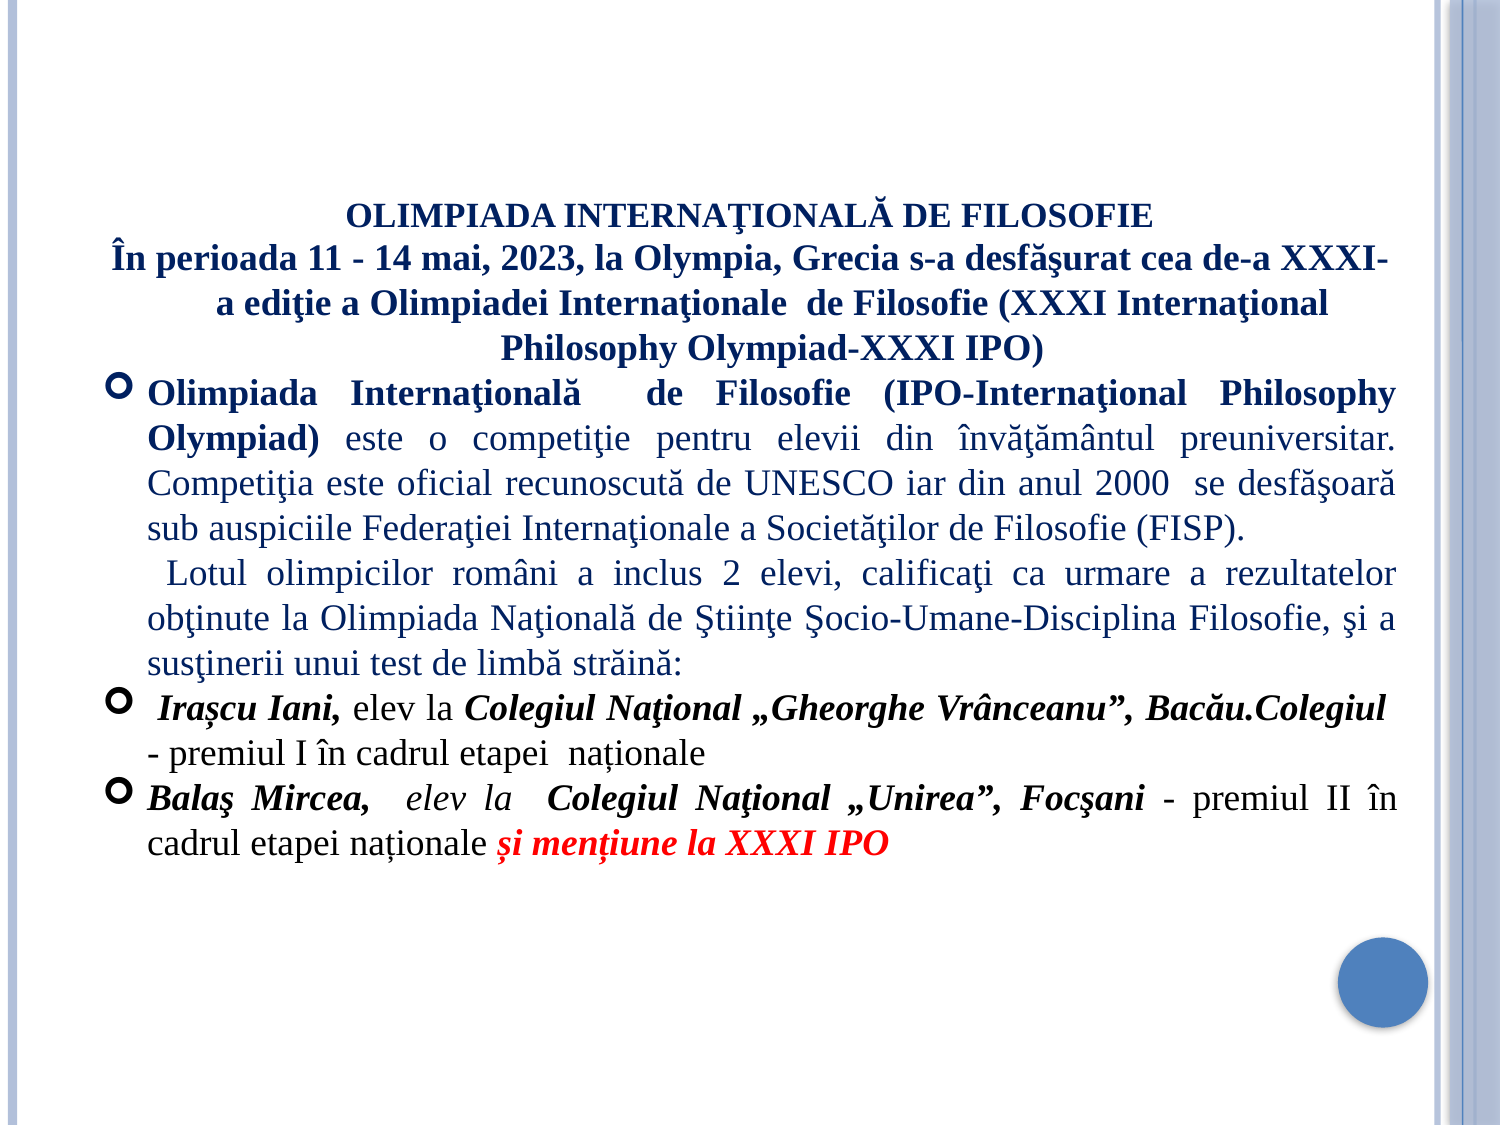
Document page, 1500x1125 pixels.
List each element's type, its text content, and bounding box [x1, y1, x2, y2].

slide_number [1333, 940, 1434, 1026]
text_box OLIMPIADA INTERNAŢIONALĂ DE FILOSOFIE În perioada 11 - 14 mai, 2023, la Olympia, Grecia s-a desfăşurat cea de-a XXXI-a ediţie a Olimpiadei Internaţionale de Filosofie (XXXI Internaţional Philosophy Olympiad-XXXI IPO) Olimpiada Internaţională de Filosofie (IPO-Internaţional Philosophy Olympiad) este o competiţie pentru elevii din învăţământul preuniversitar. Competiţia este oficial recunoscută de UNESCO iar din anul 2000 se desfăşoară sub auspiciile Federaţiei Internaţionale a Societăţilor de Filosofie (FISP). Lotul olimpicilor români a inclus 2 elevi, calificaţi ca urmare a rezultatelor obţinute la Olimpiada Naţională de Ştiinţe Şocio-Umane-Disciplina Filosofie, şi a susţinerii unui test de limbă străină: Irașcu Iani, elev la Colegiul Naţional „Gheorghe Vrânceanu”, Bacău.Colegiul - premiul I în cadrul etapei naționale Balaş Mircea, elev la Colegiul Naţional „Unirea”, Focşani - premiul II în cadrul etapei naționale și mențiune la XXXI IPO [87, 200, 1413, 898]
